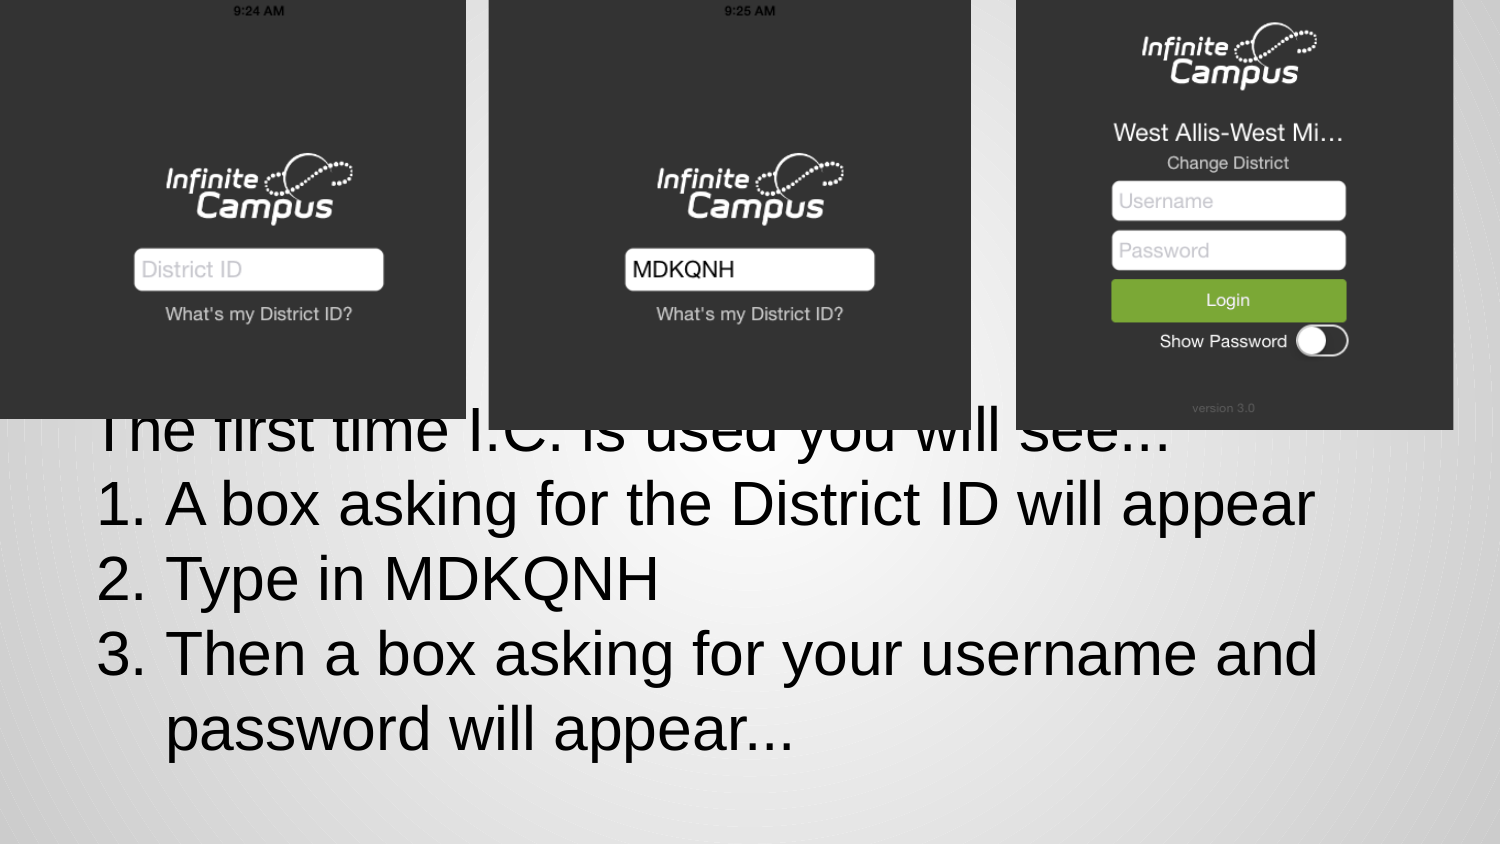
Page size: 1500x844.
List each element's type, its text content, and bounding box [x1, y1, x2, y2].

picture [1015, 0, 1454, 430]
list The first time I.C. is used you will see... A box asking for the District ID will appear Type in MDKQNH Then a box asking for your username and password will appear... [75, 223, 1425, 835]
picture [0, 0, 467, 419]
picture [488, 0, 972, 430]
